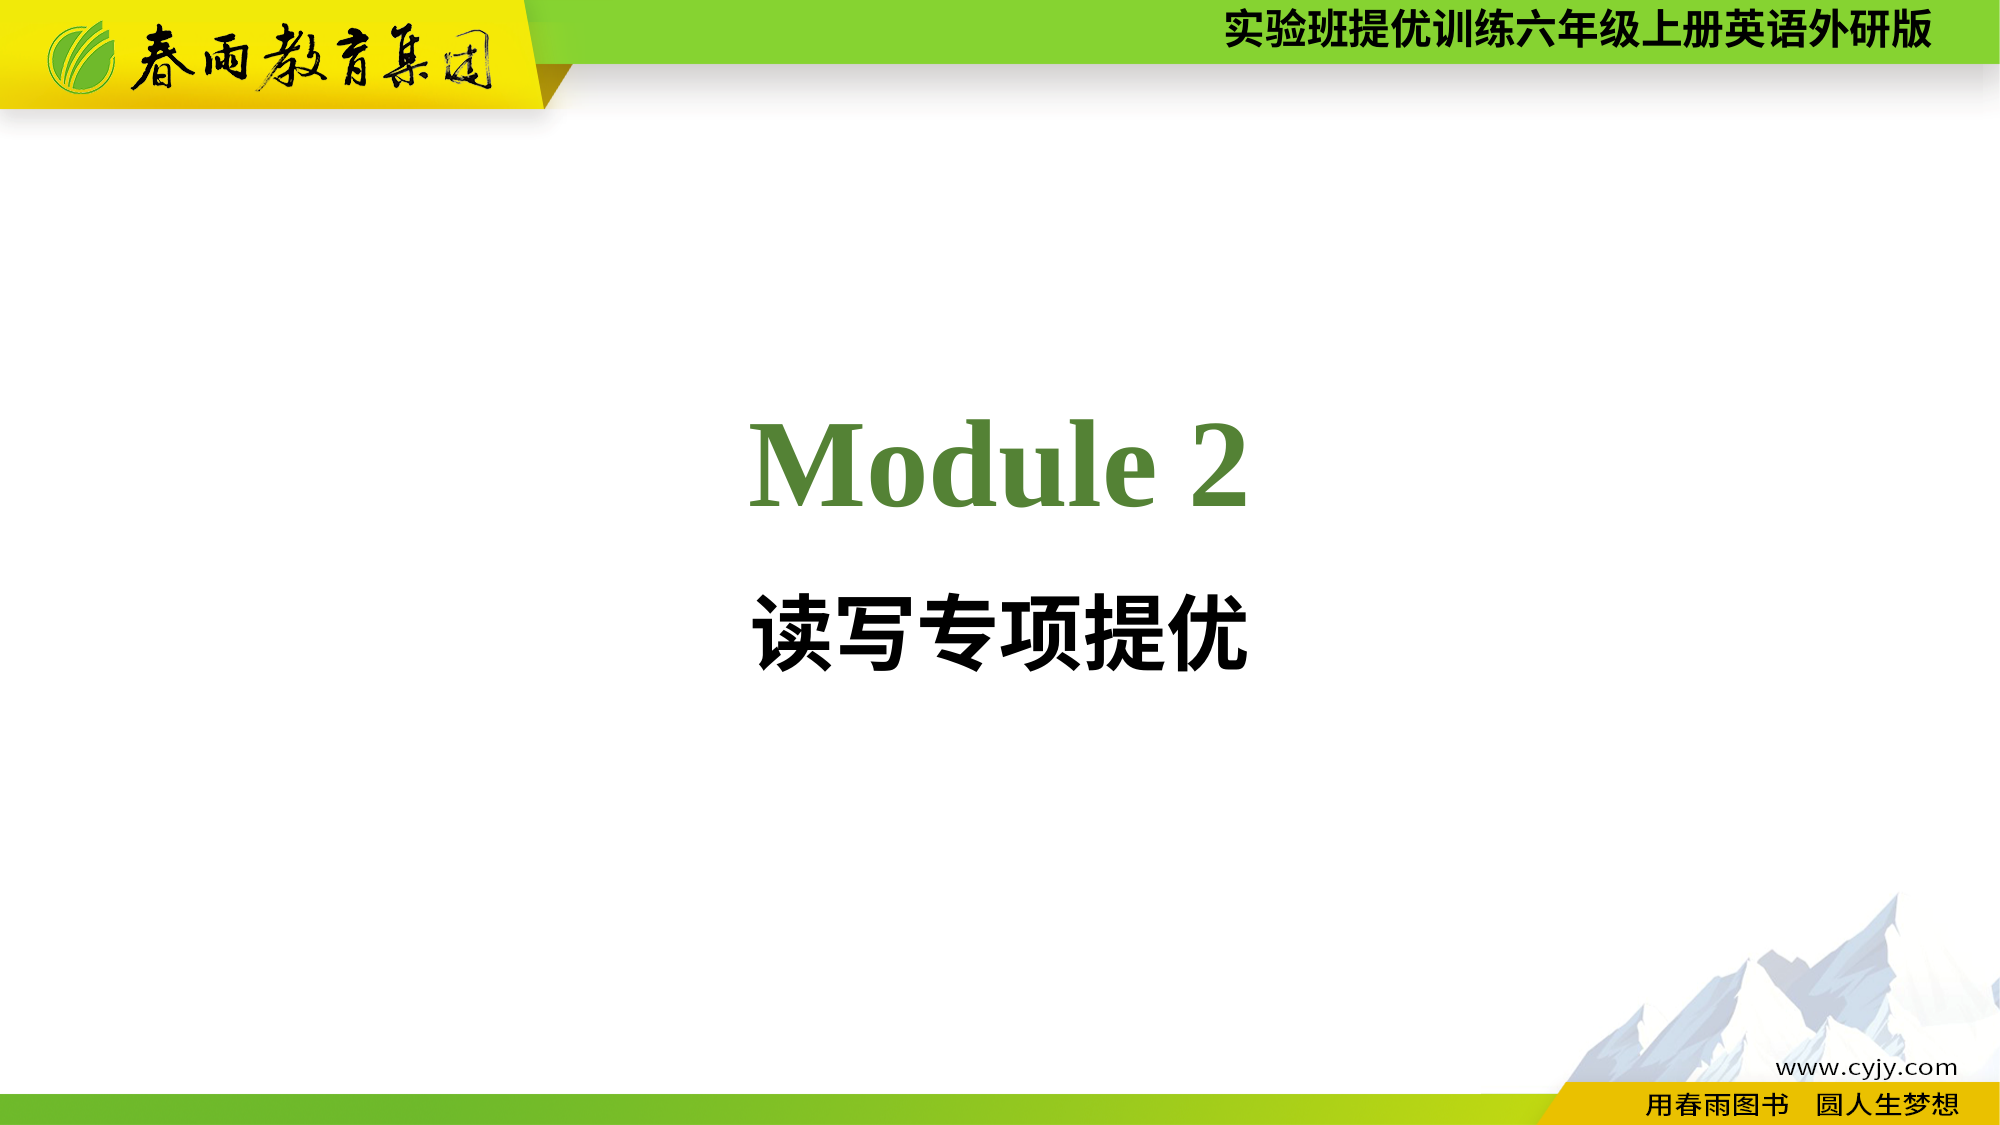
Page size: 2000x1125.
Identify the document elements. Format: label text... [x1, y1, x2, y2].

picture [0, 689, 2000, 1125]
text_box Module 2 读写专项提优 [0, 298, 2000, 689]
picture [0, 0, 2000, 298]
